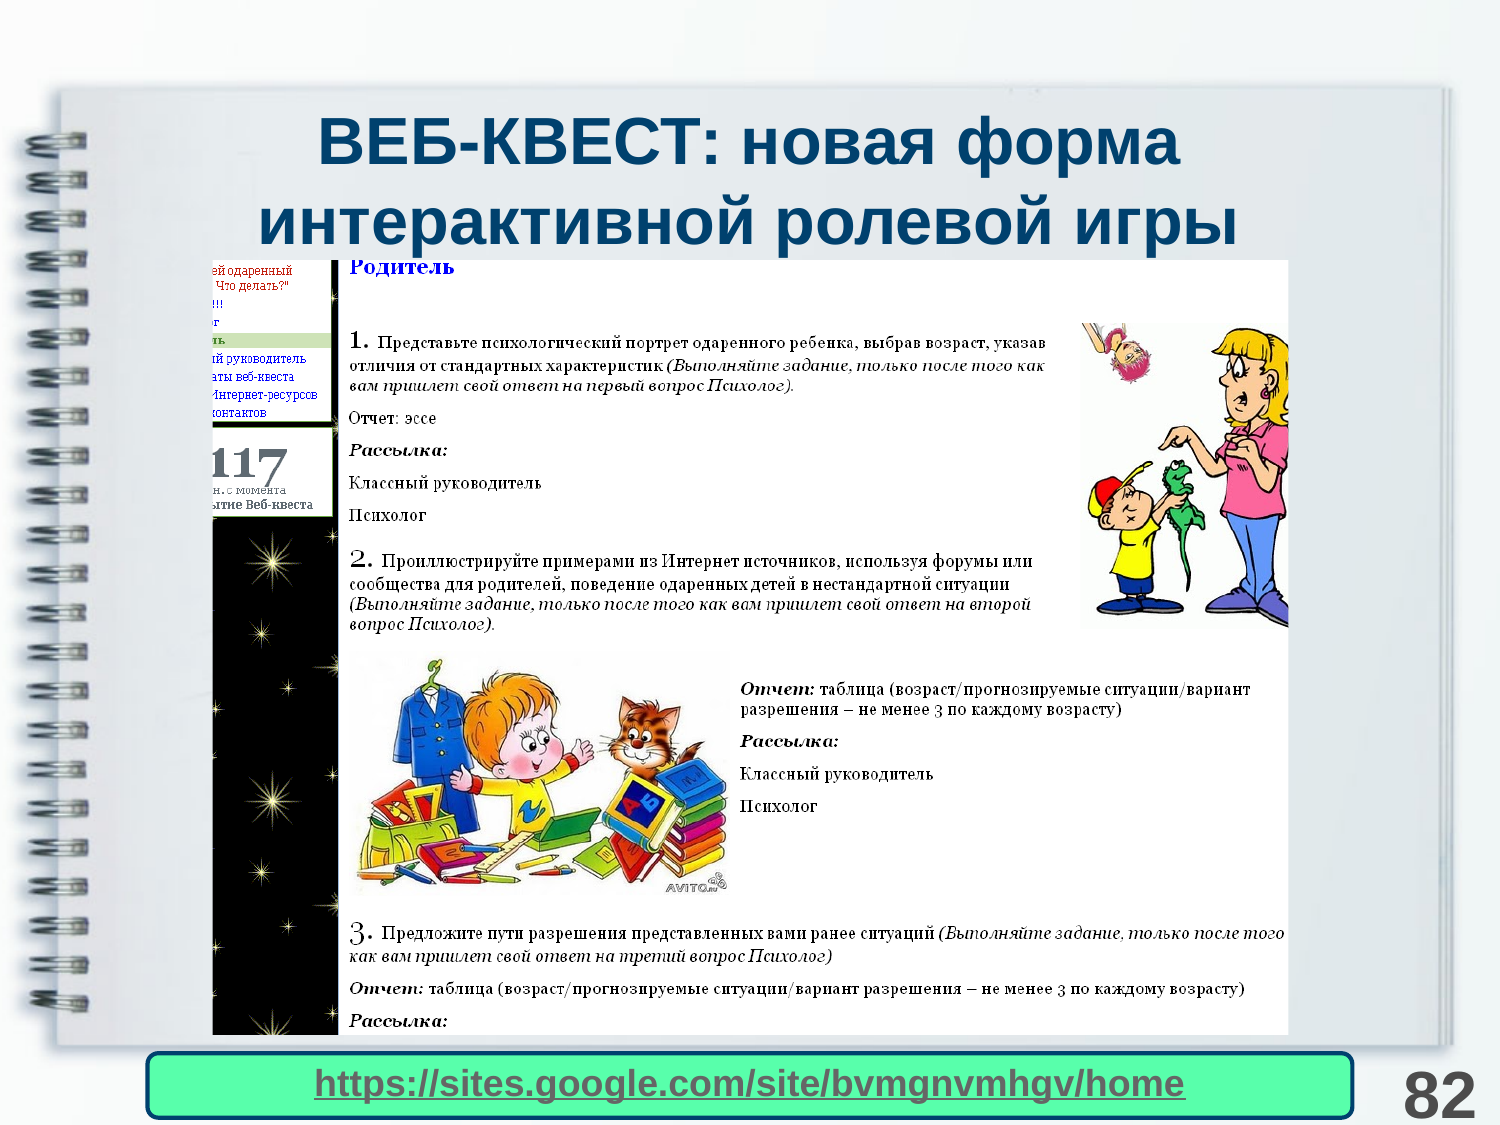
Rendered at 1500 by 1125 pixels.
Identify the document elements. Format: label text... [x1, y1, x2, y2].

slide_number 82 [1375, 1043, 1493, 1123]
text_box ВЕБ-КВЕСТ: новая форма интерактивной ролевой игры [74, 90, 1424, 218]
text_box https://sites.google.com/site/bvmgnvmhgv/home [145, 1051, 1355, 1120]
picture [0, 0, 1500, 1125]
